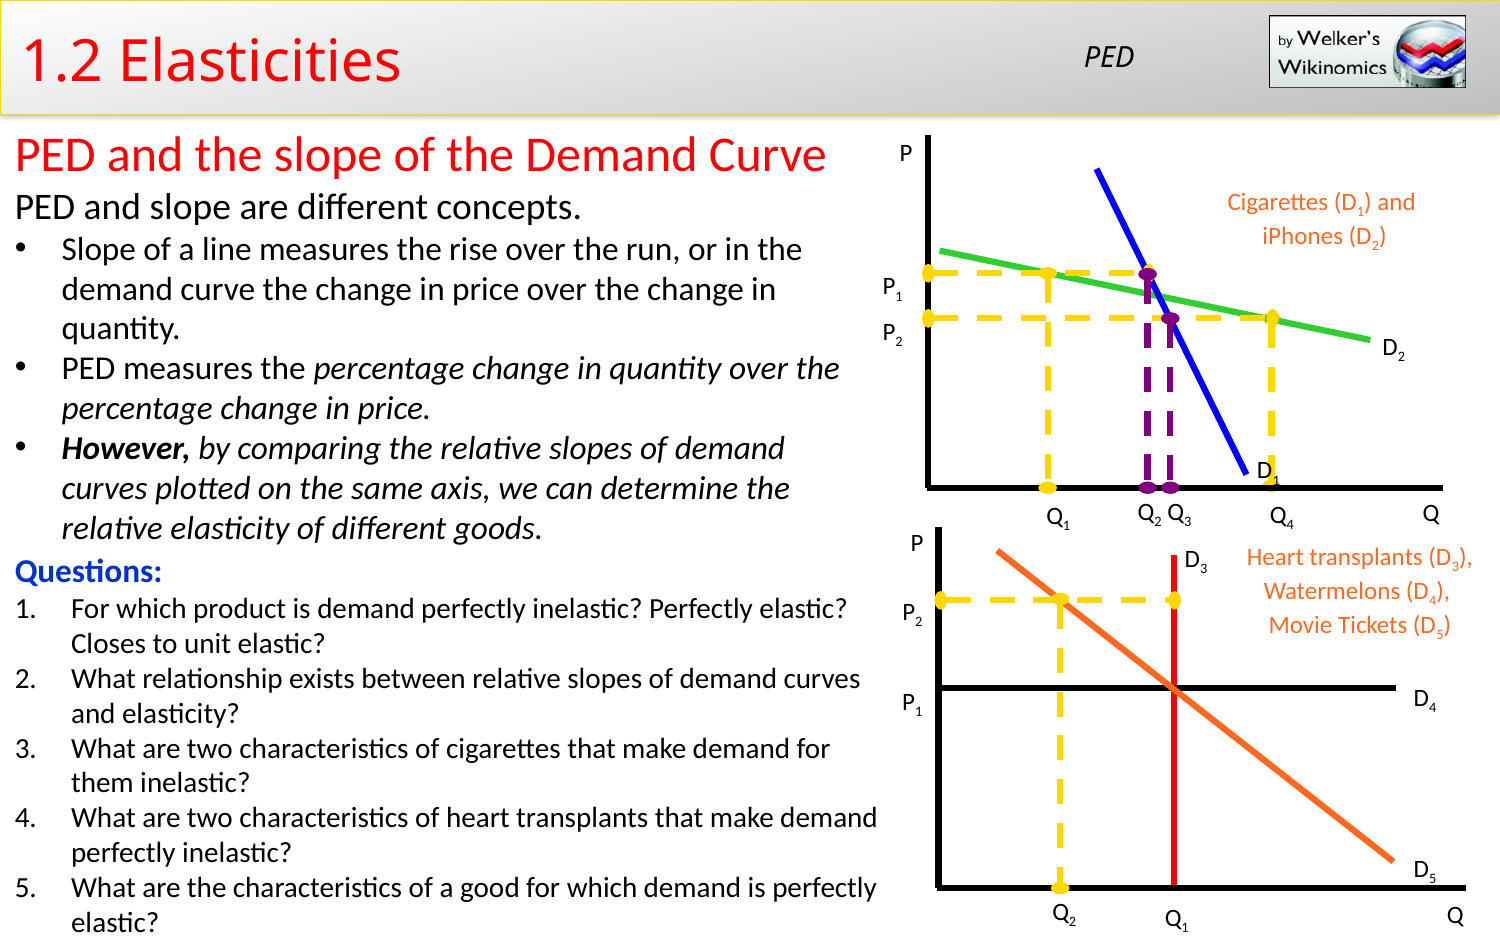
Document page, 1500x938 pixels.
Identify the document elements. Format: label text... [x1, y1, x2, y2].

text_box PED and the slope of the Demand Curve PED and slope are different concepts. Slope of a line measures the rise over the run, or in the demand curve the change in price over the change in quantity. PED measures the percentage change in quantity over the percentage change in price. However, by comparing the relative slopes of demand curves plotted on the same axis, we can determine the relative elasticity of different goods. [0, 123, 863, 541]
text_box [887, 518, 1500, 938]
text_box Questions: For which product is demand perfectly inelastic? Perfectly elastic? Closes to unit elastic? What relationship exists between relative slopes of demand curves and elasticity? What are two characteristics of cigarettes that make demand for them inelastic? What are two characteristics of heart transplants that make demand perfectly inelastic? What are the characteristics of a good for which demand is perfectly elastic? [0, 541, 882, 938]
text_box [867, 128, 1489, 538]
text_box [0, 0, 1500, 115]
